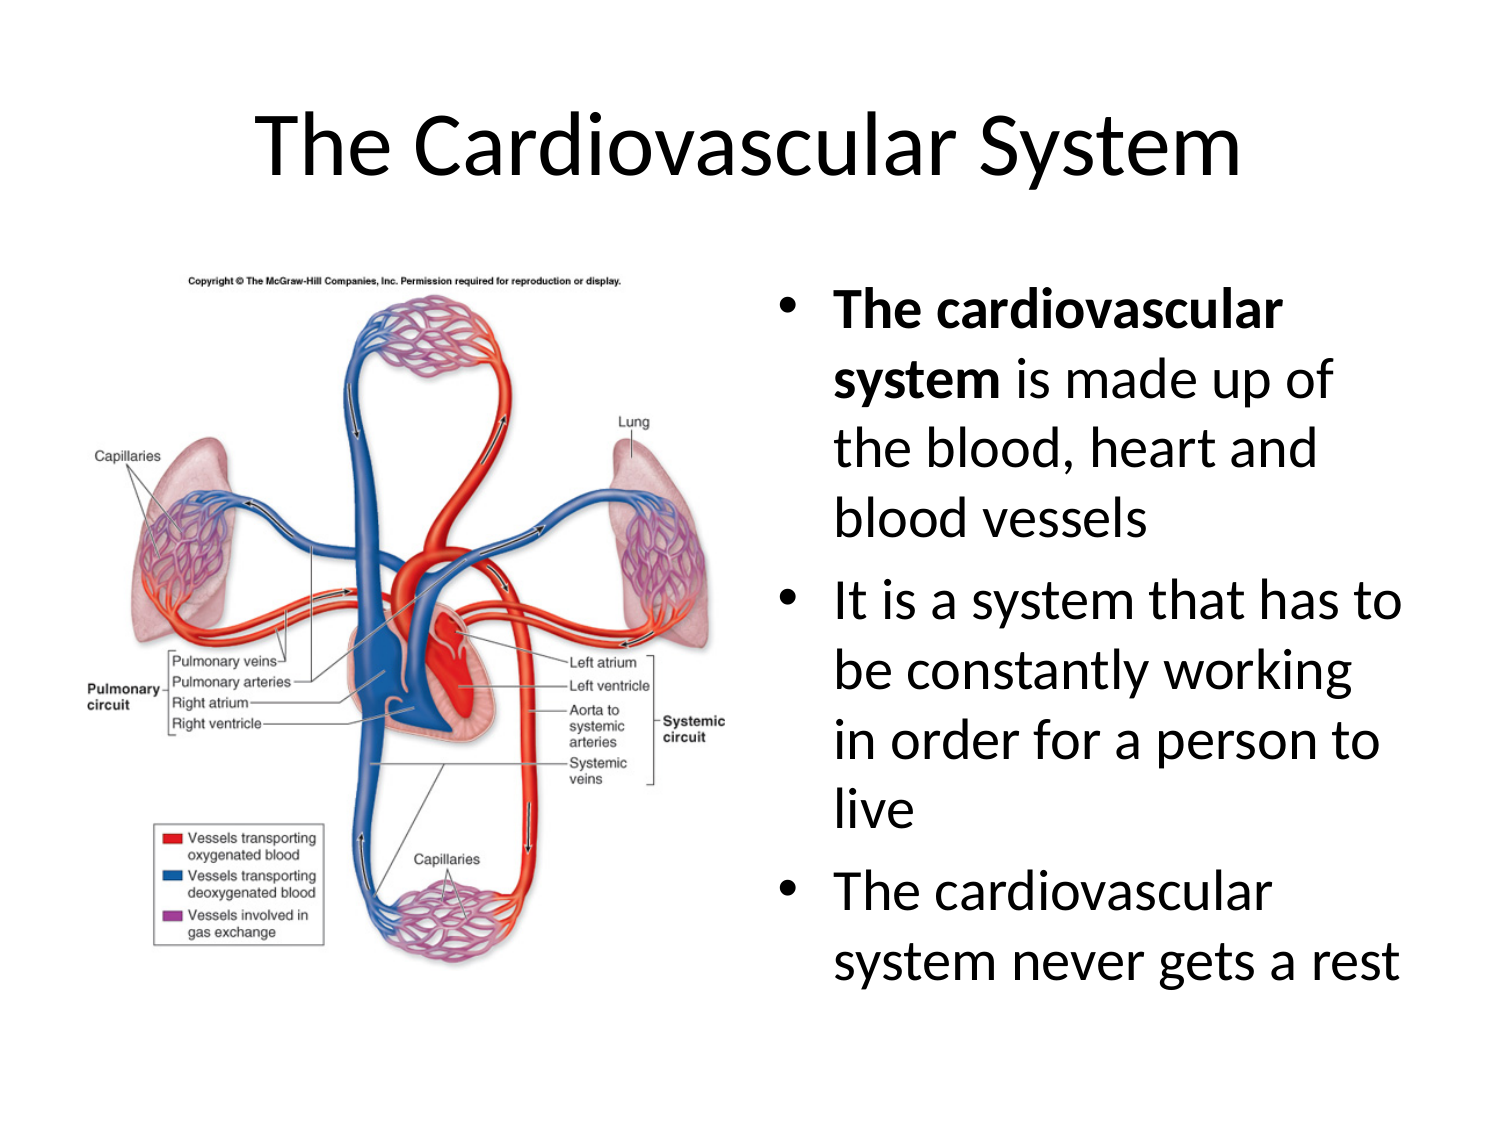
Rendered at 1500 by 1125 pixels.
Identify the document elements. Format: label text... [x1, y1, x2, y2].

picture [87, 274, 726, 971]
list The cardiovascular system is made up of the blood, heart and blood vessels It is a system that has to be constantly working in order for a person to live The cardiovascular system never gets a rest [762, 262, 1425, 1005]
title The Cardiovascular System [75, 45, 1425, 233]
